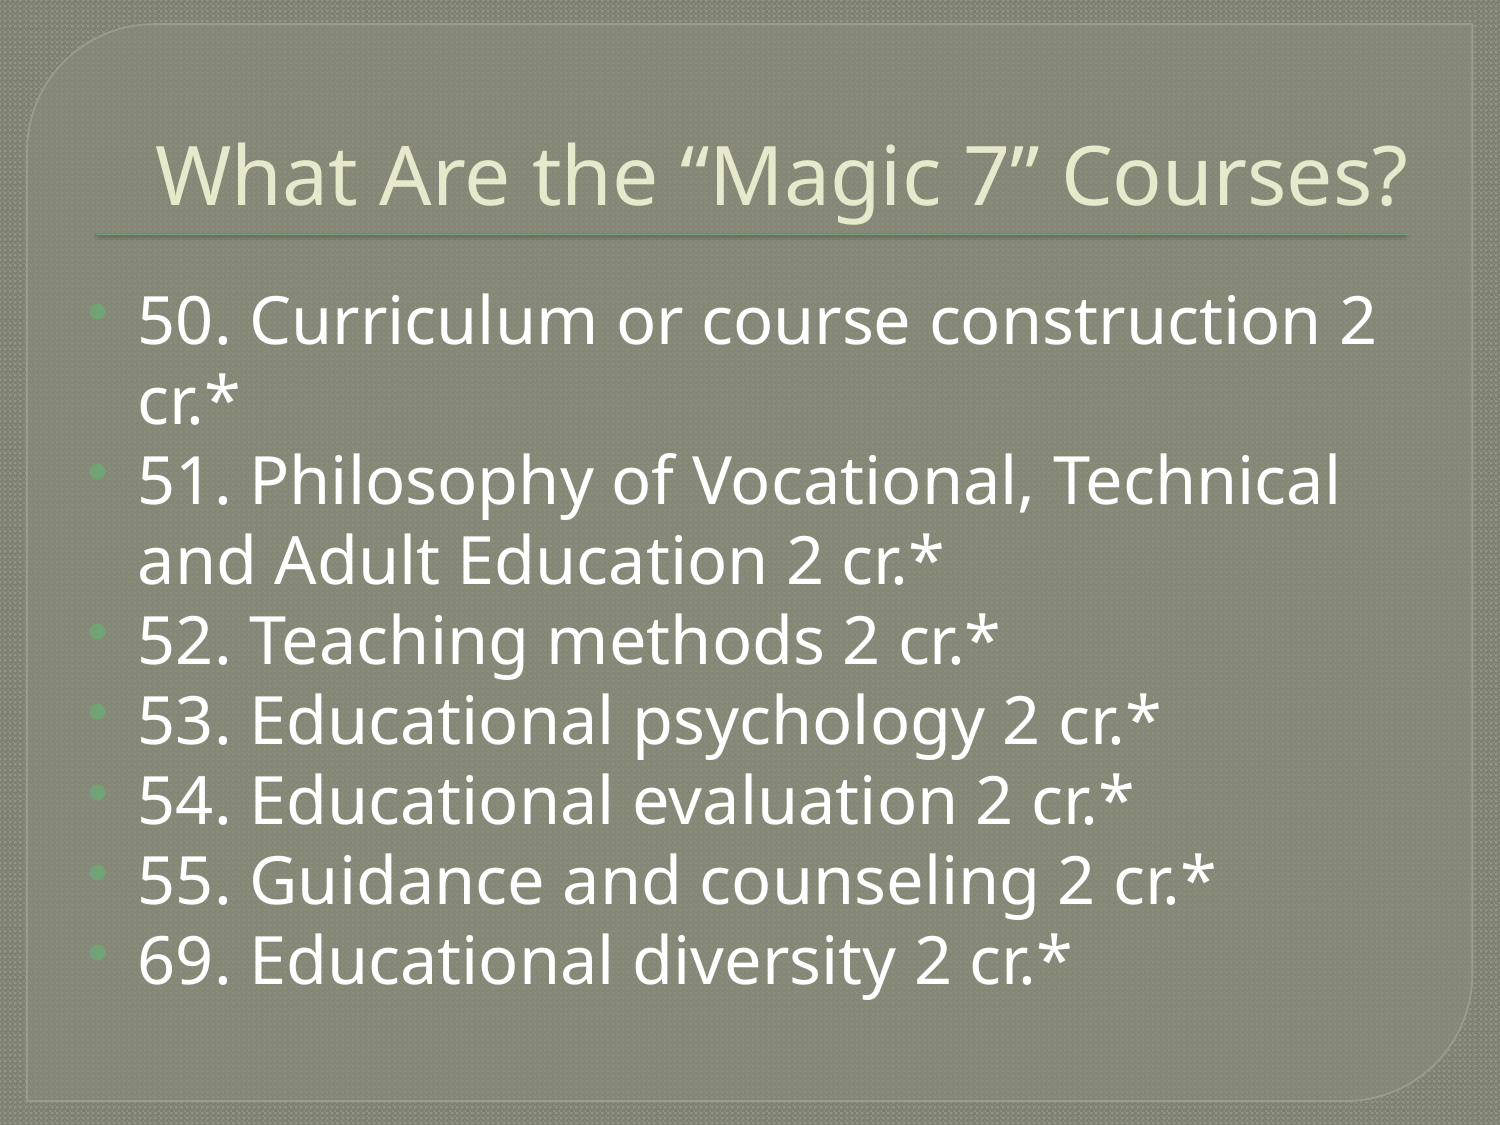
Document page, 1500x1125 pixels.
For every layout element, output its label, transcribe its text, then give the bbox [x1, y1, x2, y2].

title What Are the “Magic 7” Courses? [75, 41, 1425, 230]
list 50. Curriculum or course construction 2 cr.* 51. Philosophy of Vocational, Technical and Adult Education 2 cr.* 52. Teaching methods 2 cr.* 53. Educational psychology 2 cr.* 54. Educational evaluation 2 cr.* 55. Guidance and counseling 2 cr.* 69. Educational diversity 2 cr.* [75, 270, 1425, 1013]
